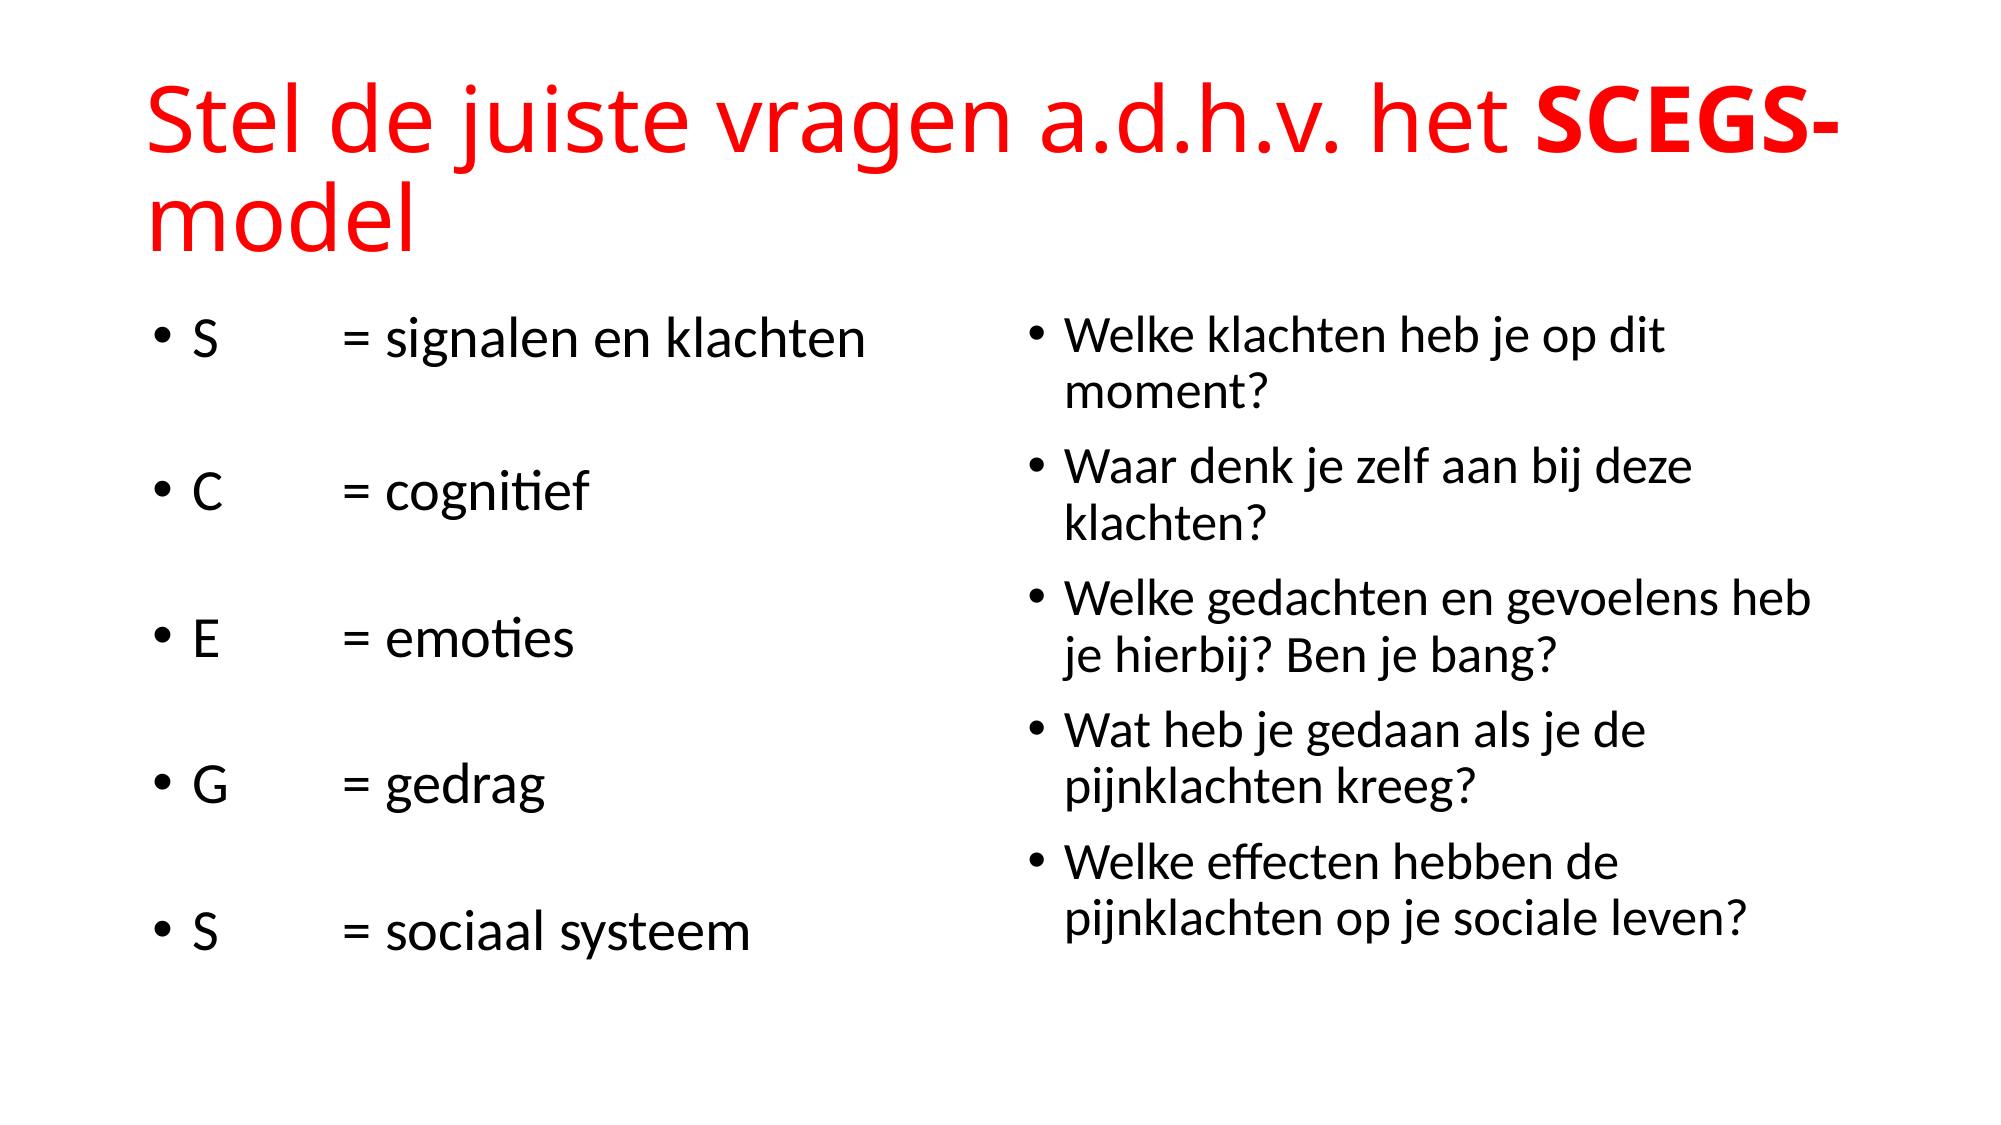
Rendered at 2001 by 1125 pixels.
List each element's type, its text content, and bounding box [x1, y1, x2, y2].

list Welke klachten heb je op dit moment? Waar denk je zelf aan bij deze klachten? Welke gedachten en gevoelens heb je hierbij? Ben je bang? Wat heb je gedaan als je de pijnklachten kreeg? Welke effecten hebben de pijnklachten op je sociale leven? [1012, 299, 1863, 1014]
title Stel de juiste vragen a.d.h.v. het SCEGS-model [130, 64, 1955, 282]
list S = signalen en klachten C = cognitief E = emoties G = gedrag S = sociaal systeem [137, 299, 988, 1014]
